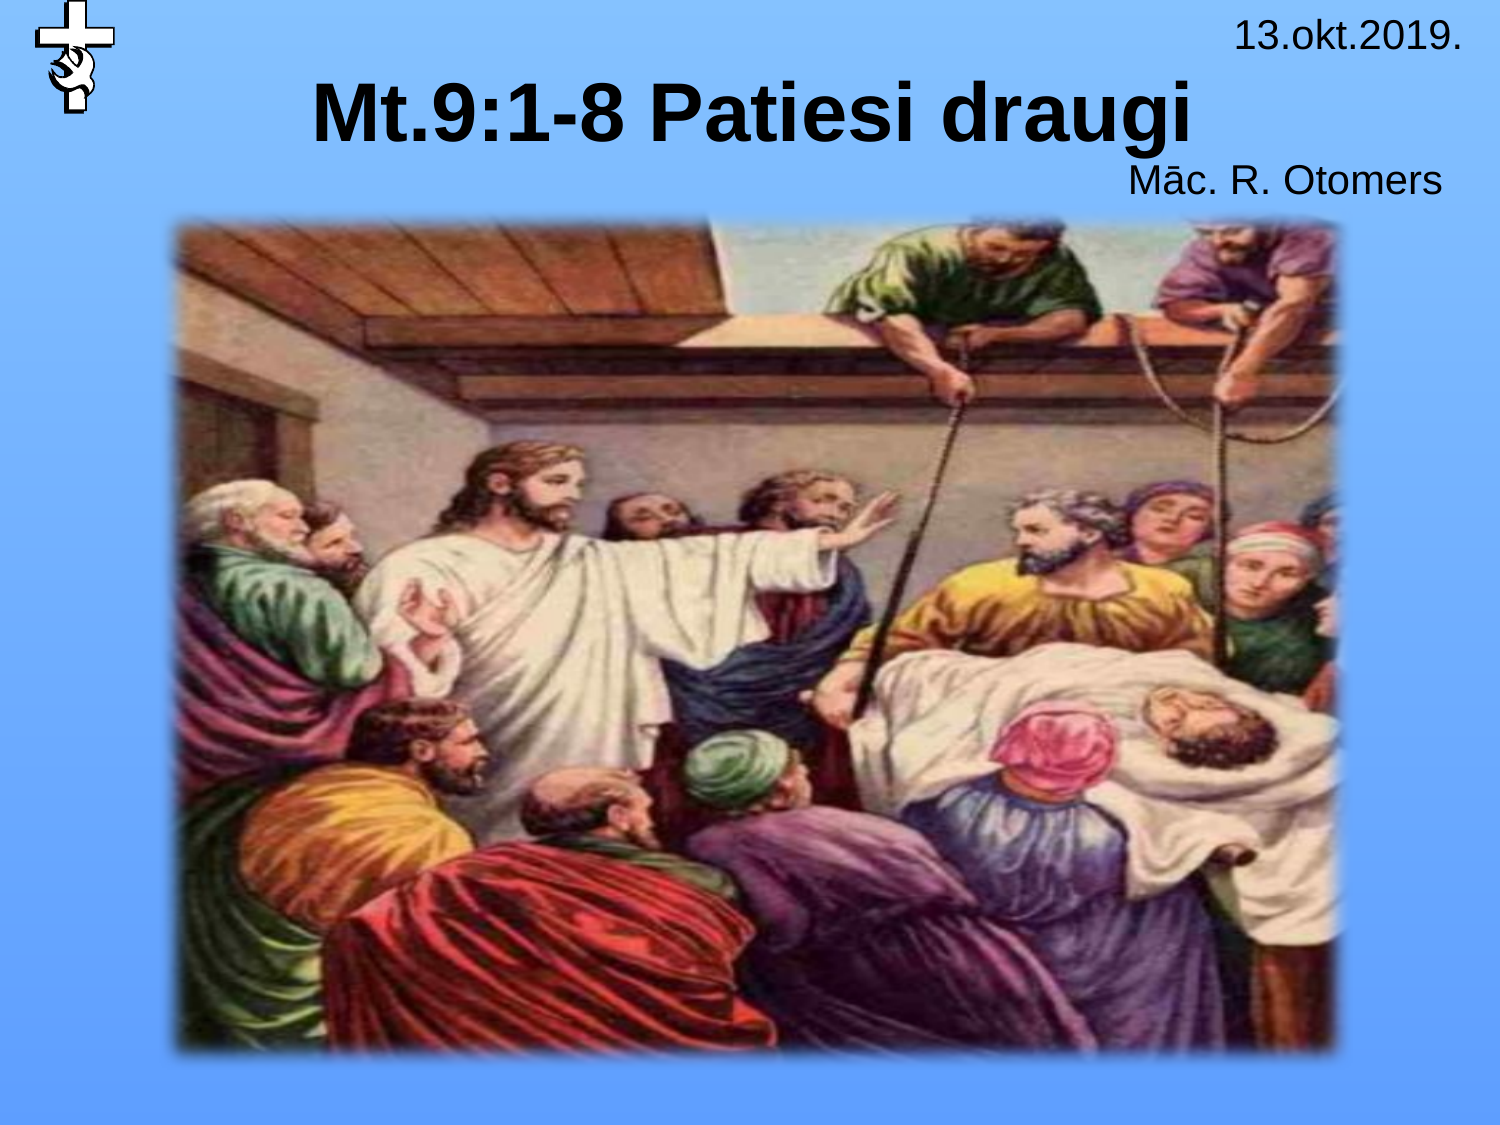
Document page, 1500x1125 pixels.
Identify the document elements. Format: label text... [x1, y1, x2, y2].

title Mt.9:1-8 Patiesi draugi [64, 20, 1442, 197]
picture [34, 0, 116, 114]
text_box 13.okt.2019. [1218, 0, 1500, 65]
text_box Māc. R. Otomers [1113, 145, 1500, 211]
picture [159, 207, 1353, 1070]
